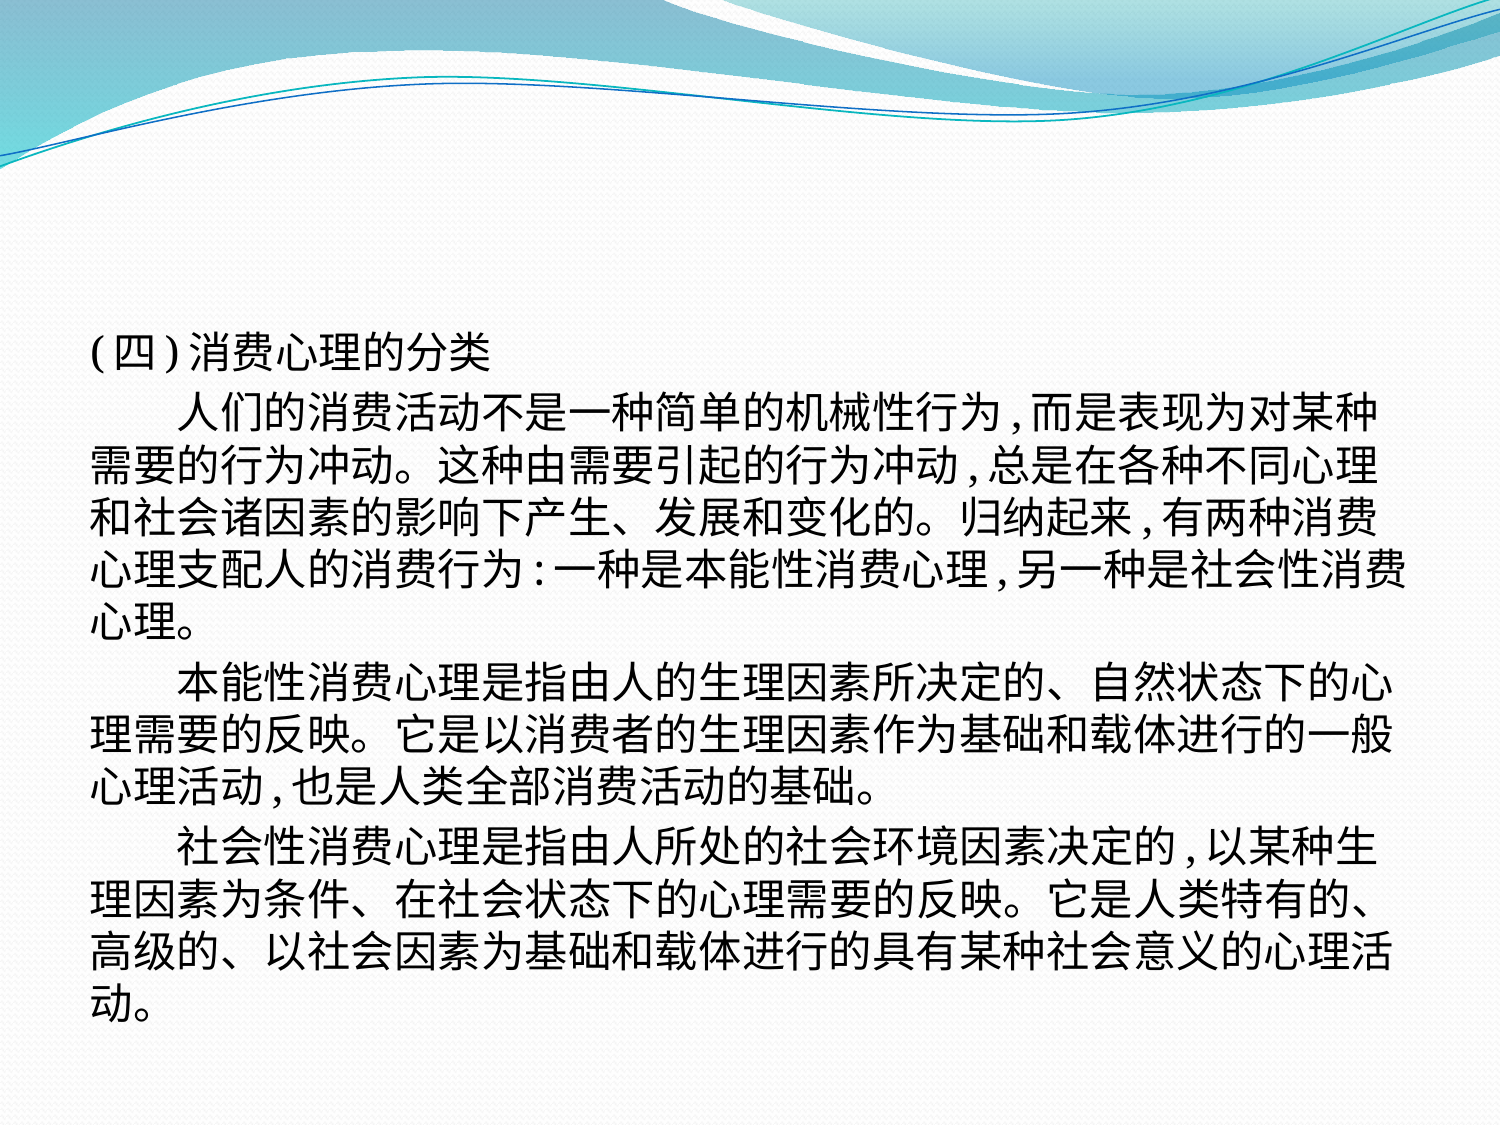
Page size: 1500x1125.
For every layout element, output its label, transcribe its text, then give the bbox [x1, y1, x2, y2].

list (四)消费心理的分类 人们的消费活动不是一种简单的机械性行为,而是表现为对某种需要的行为冲动。这种由需要引起的行为冲动,总是在各种不同心理和社会诸因素的影响下产生、发展和变化的。归纳起来,有两种消费心理支配人的消费行为:一种是本能性消费心理,另一种是社会性消费心理。 本能性消费心理是指由人的生理因素所决定的、自然状态下的心理需要的反映。它是以消费者的生理因素作为基础和载体进行的一般心理活动,也是人类全部消费活动的基础。 社会性消费心理是指由人所处的社会环境因素决定的,以某种生理因素为条件、在社会状态下的心理需要的反映。它是人类特有的、高级的、以社会因素为基础和载体进行的具有某种社会意义的心理活动。 [75, 317, 1425, 1038]
